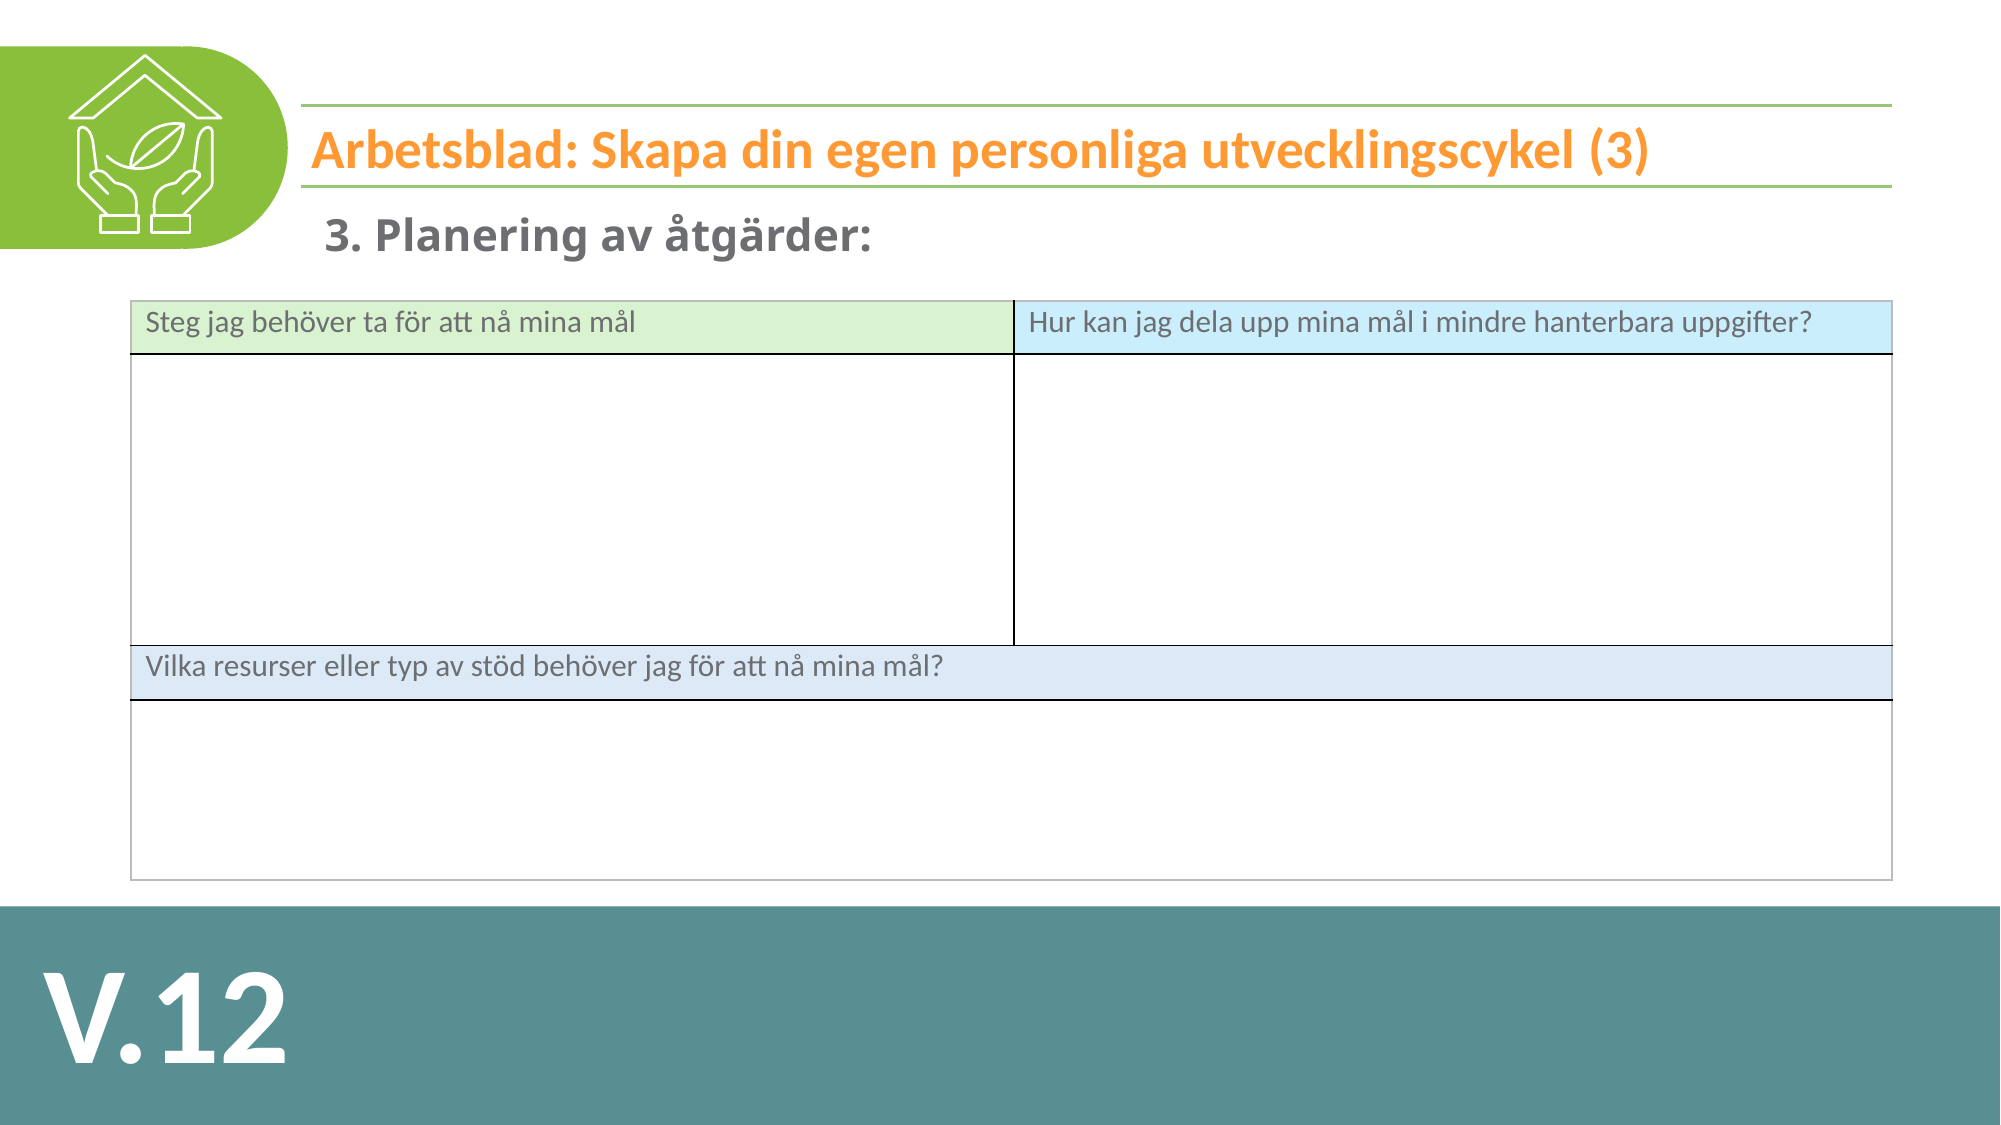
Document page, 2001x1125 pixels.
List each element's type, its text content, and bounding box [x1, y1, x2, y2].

text_box [0, 906, 2000, 1125]
text_box 3. Planering av åtgärder: [309, 199, 1028, 300]
text_box V.12 [23, 957, 418, 1125]
table_cell Vilka resurser eller typ av stöd behöver jag för att nå mina mål? [132, 646, 1891, 699]
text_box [68, 54, 222, 233]
table_header Hur kan jag dela upp mina mål i mindre hanterbara uppgifter? [1015, 302, 1891, 353]
table_header Steg jag behöver ta för att nå mina mål [132, 302, 1013, 353]
list Arbetsblad: Skapa din egen personliga utvecklingscykel (3) [291, 83, 1904, 215]
text_box [0, 46, 288, 249]
table_cell [132, 355, 1013, 645]
table_cell [132, 701, 1891, 879]
table_cell [1015, 355, 1891, 645]
